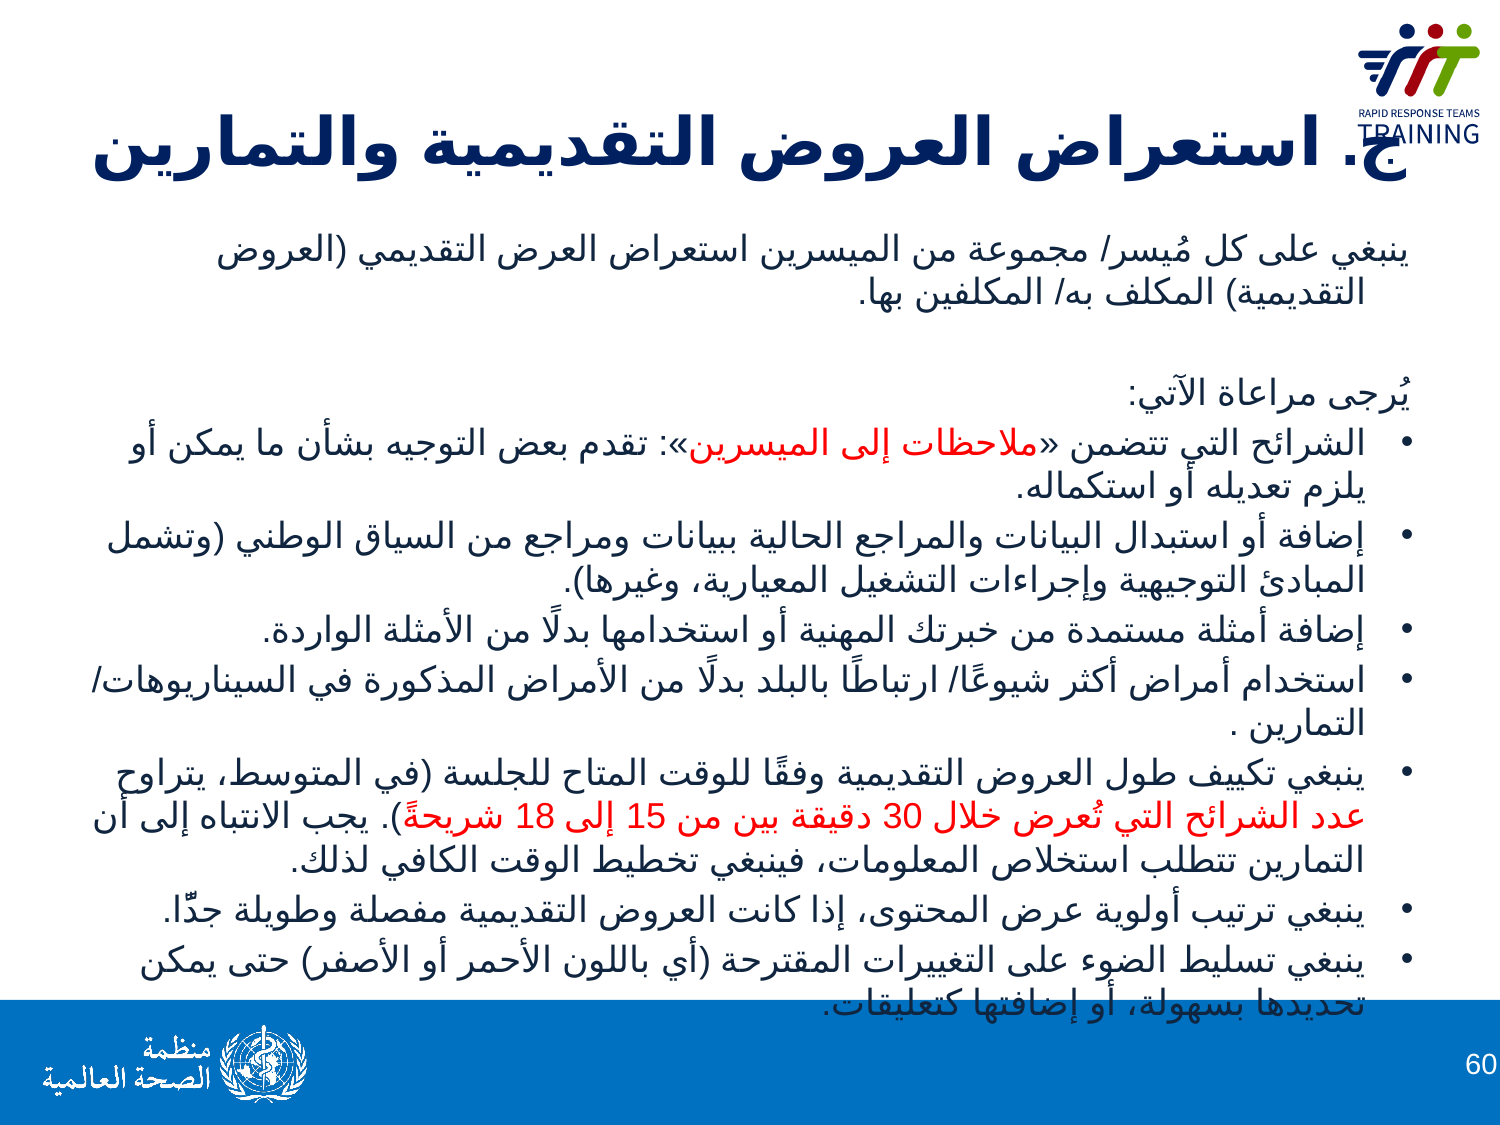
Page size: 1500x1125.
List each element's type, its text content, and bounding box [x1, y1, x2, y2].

picture [43, 1025, 307, 1103]
picture [1357, 23, 1480, 144]
title ج. استعراض العروض التقديمية والتمارين [75, 45, 1425, 218]
list ينبغي على كل مُيسر/ مجموعة من الميسرين استعراض العرض التقديمي (العروض التقديمية) المكلف به/ المكلفين بها. يُرجى مراعاة الآتي: الشرائح التي تتضمن «ملاحظات إلى الميسرين»: تقدم بعض التوجيه بشأن ما يمكن أو يلزم تعديله أو استكماله. إضافة أو استبدال البيانات والمراجع الحالية ببيانات ومراجع من السياق الوطني (وتشمل المبادئ التوجيهية وإجراءات التشغيل المعيارية، وغيرها). إضافة أمثلة مستمدة من خبرتك المهنية أو استخدامها بدلًا من الأمثلة الواردة. استخدام أمراض أكثر شيوعًا/ ارتباطًا بالبلد بدلًا من الأمراض المذكورة في السيناريوهات/ التمارين . ينبغي تكييف طول العروض التقديمية وفقًا للوقت المتاح للجلسة (في المتوسط، يتراوح عدد الشرائح التي تُعرض خلال 30 دقيقة بين من 15 إلى 18 شريحةً). يجب الانتباه إلى أن التمارين تتطلب استخلاص المعلومات، فينبغي تخطيط الوقت الكافي لذلك. ينبغي ترتيب أولوية عرض المحتوى، إذا كانت العروض التقديمية مفصلة وطويلة جدًّا. ينبغي تسليط الضوء على التغييرات المقترحة (أي باللون الأحمر أو الأصفر) حتى يمكن تحديدها بسهولة، أو إضافتها كتعليقات. [75, 218, 1425, 1043]
